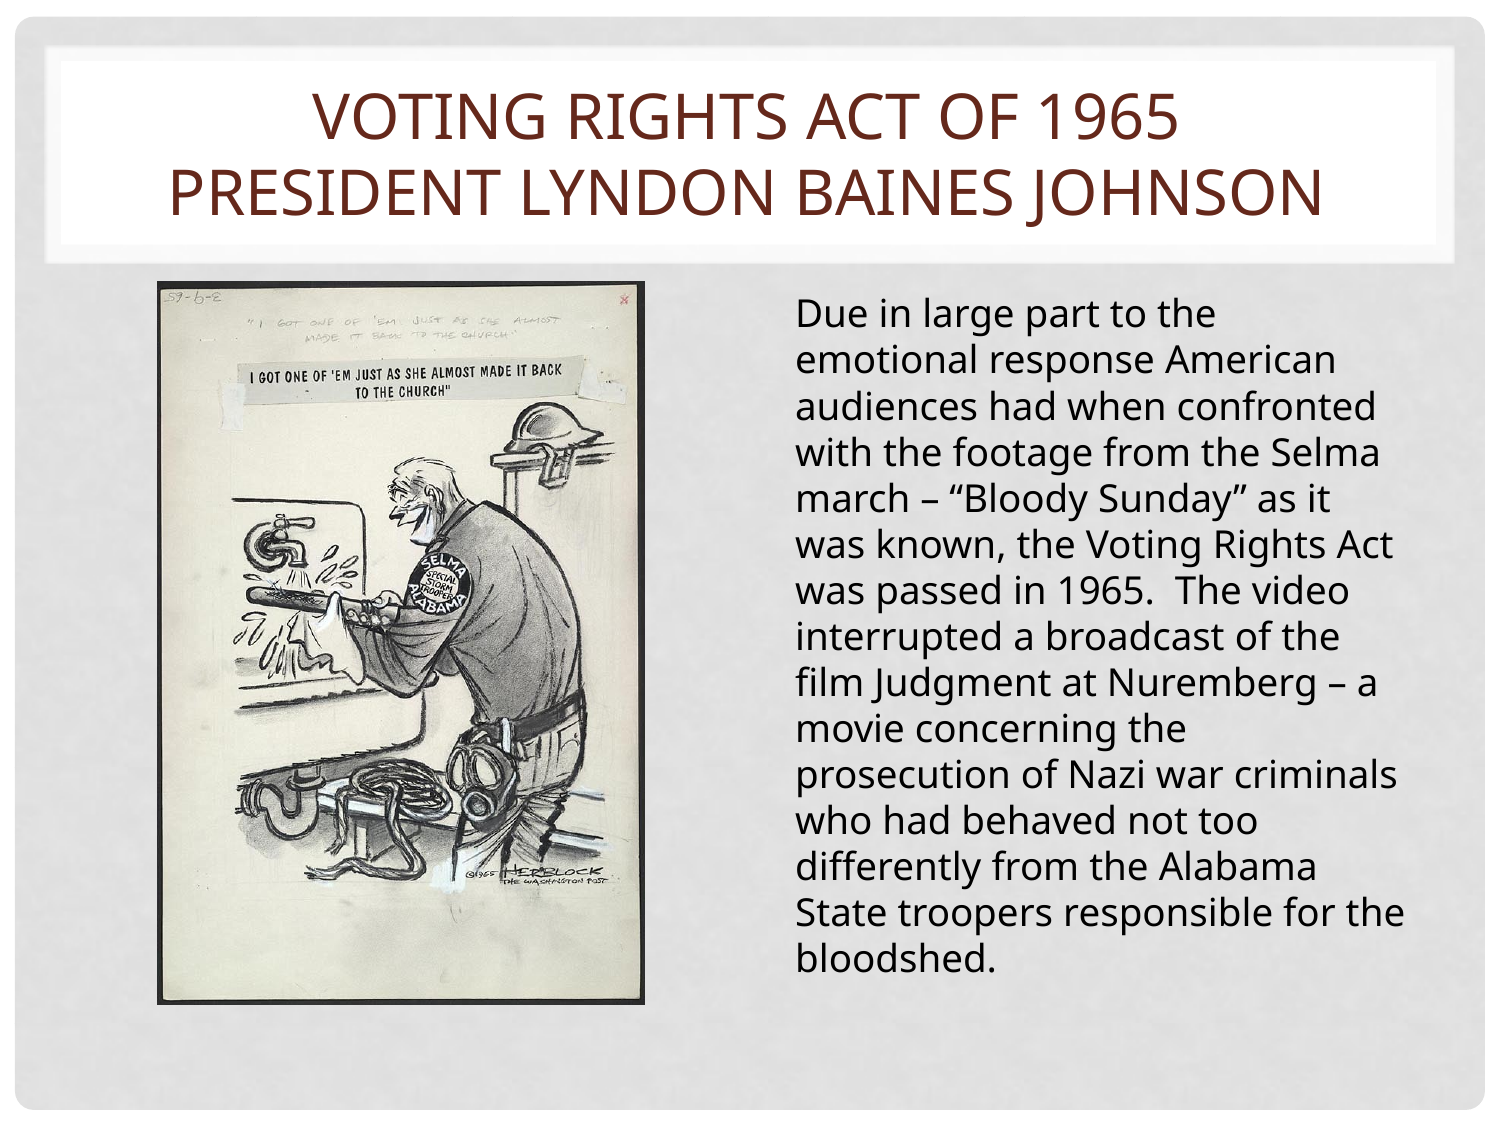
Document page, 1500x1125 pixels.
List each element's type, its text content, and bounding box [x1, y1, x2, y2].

title Voting Rights Act of 1965 President Lyndon Baines Johnson [69, 66, 1425, 238]
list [157, 281, 645, 1006]
list Due in large part to the emotional response American audiences had when confronted with the footage from the Selma march – “Bloody Sunday” as it was known, the Voting Rights Act was passed in 1965. The video interrupted a broadcast of the film Judgment at Nuremberg – a movie concerning the prosecution of Nazi war criminals who had behaved not too differently from the Alabama State troopers responsible for the bloodshed. [762, 281, 1425, 1005]
